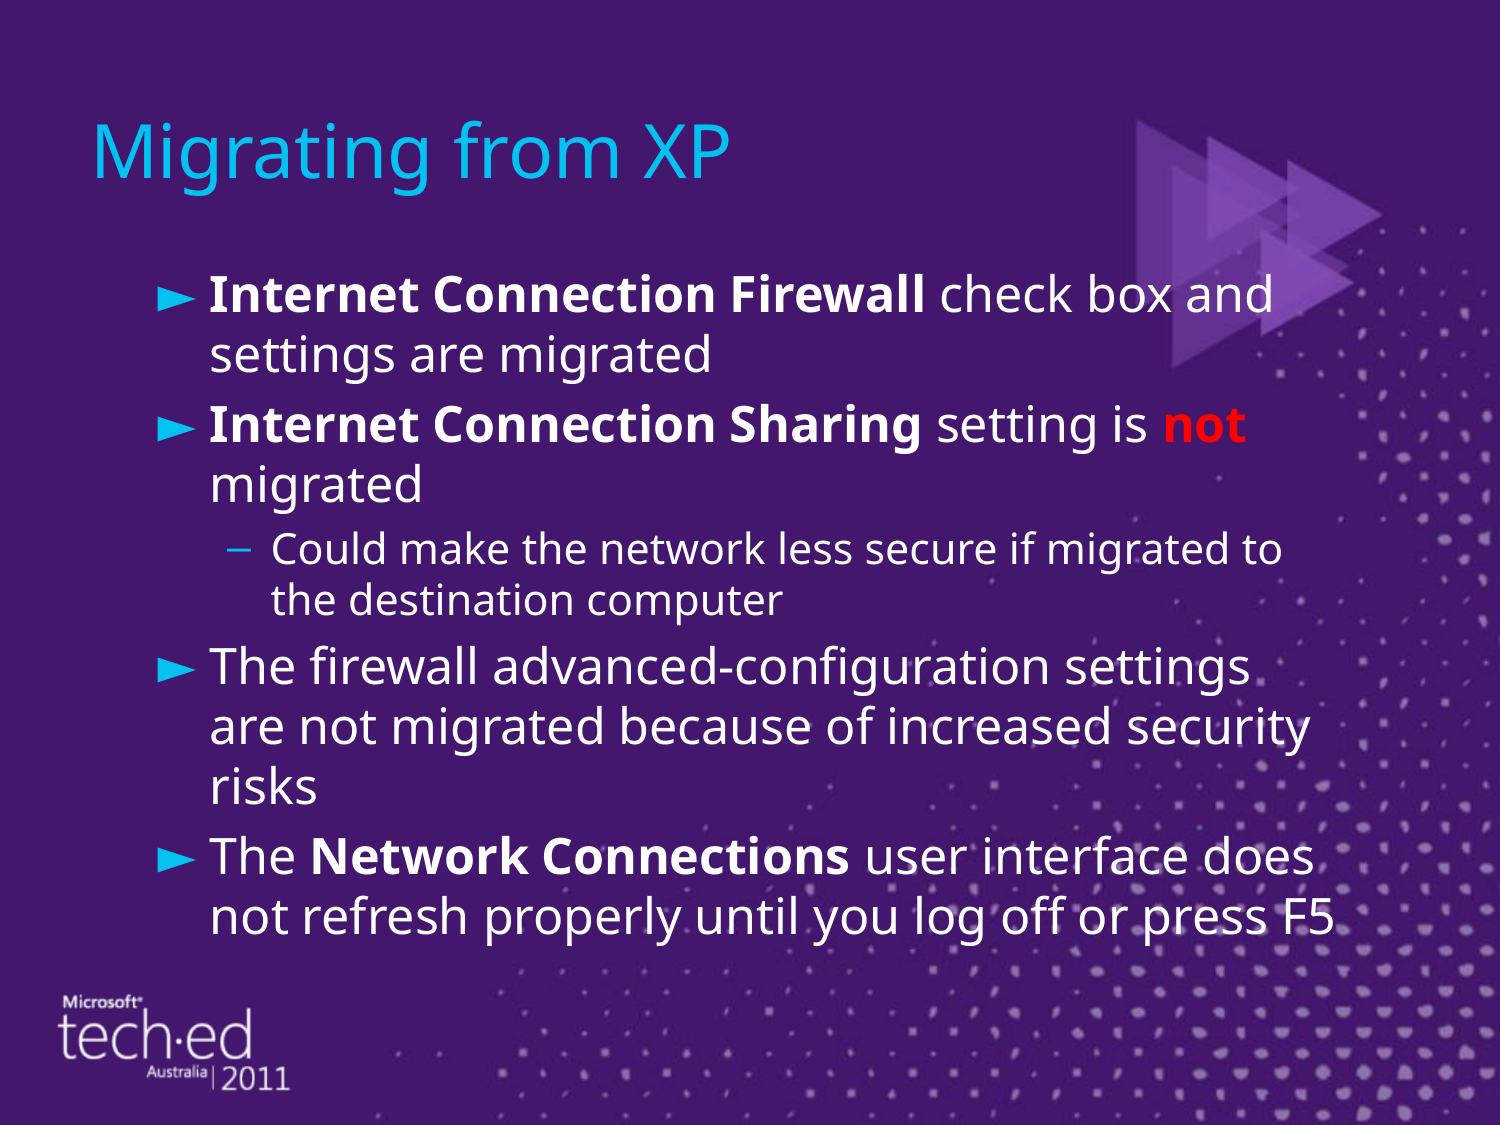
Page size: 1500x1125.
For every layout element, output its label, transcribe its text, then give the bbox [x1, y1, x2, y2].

picture [0, 0, 1500, 1125]
list Internet Connection Firewall check box and settings are migrated Internet Connection Sharing setting is not migrated Could make the network less secure if migrated to the destination computer The firewall advanced-configuration settings are not migrated because of increased security risks The Network Connections user interface does not refresh properly until you log off or press F5 [142, 255, 1355, 1013]
title Migrating from XP [75, 54, 1425, 243]
